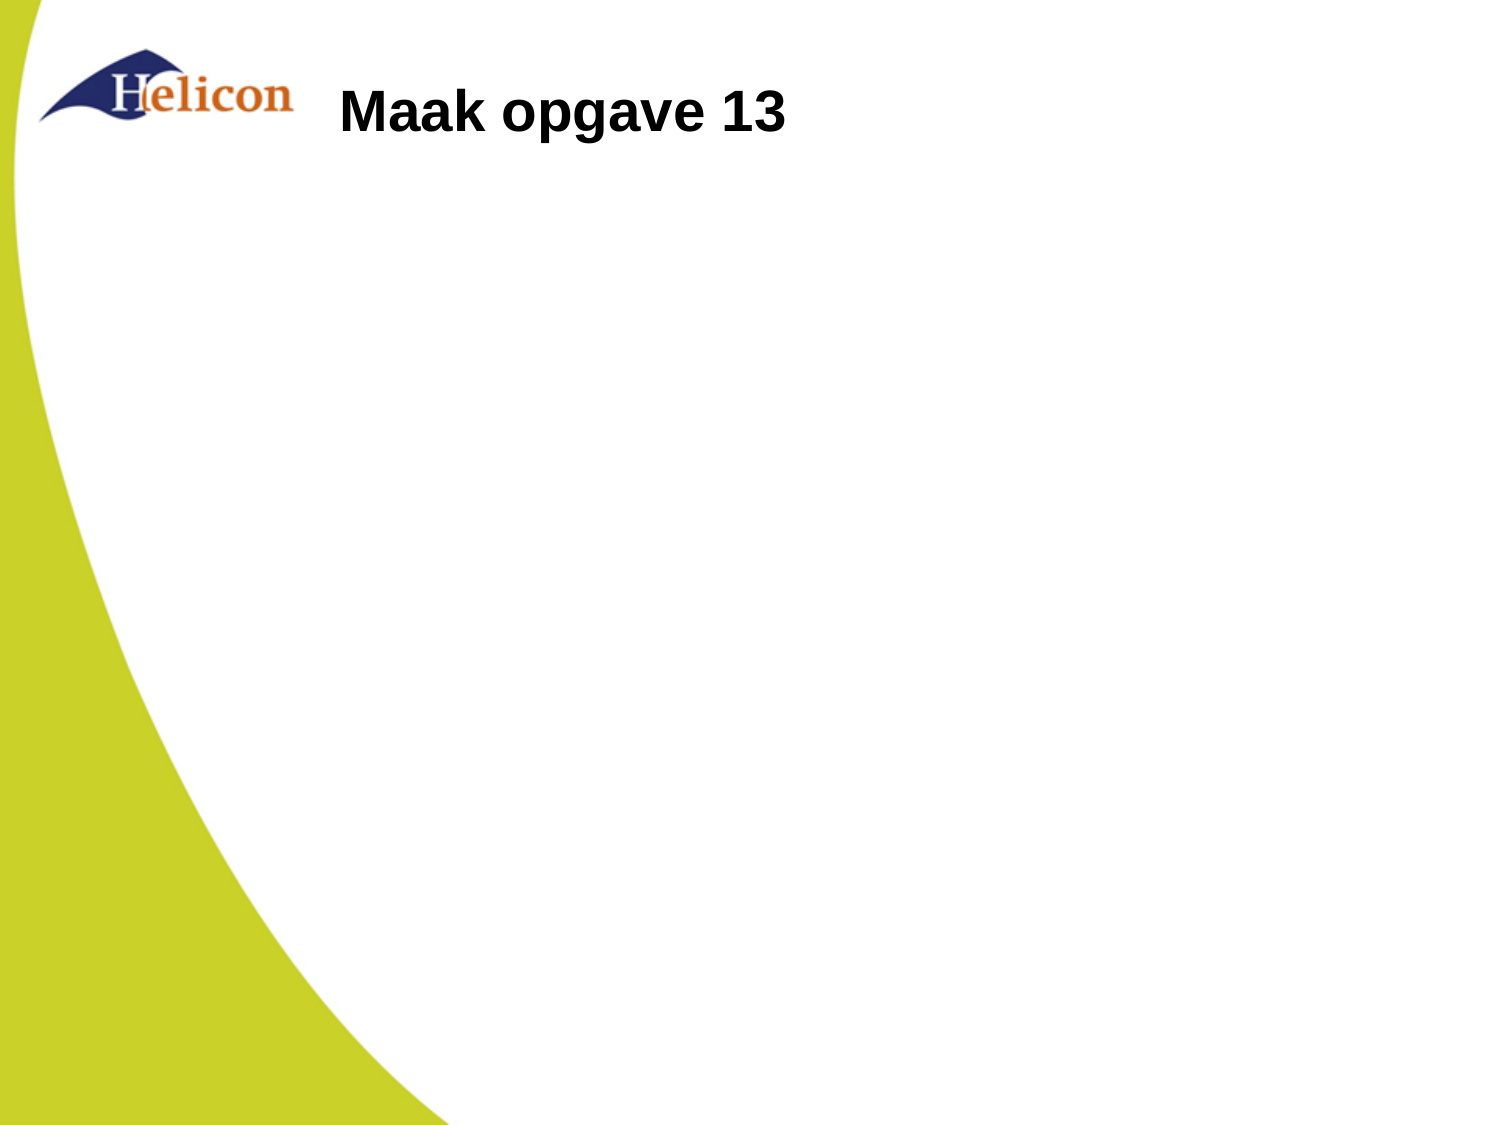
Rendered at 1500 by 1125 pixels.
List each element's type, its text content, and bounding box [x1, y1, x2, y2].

picture [0, 0, 1500, 1125]
title Maak opgave 13 [324, 54, 1415, 161]
